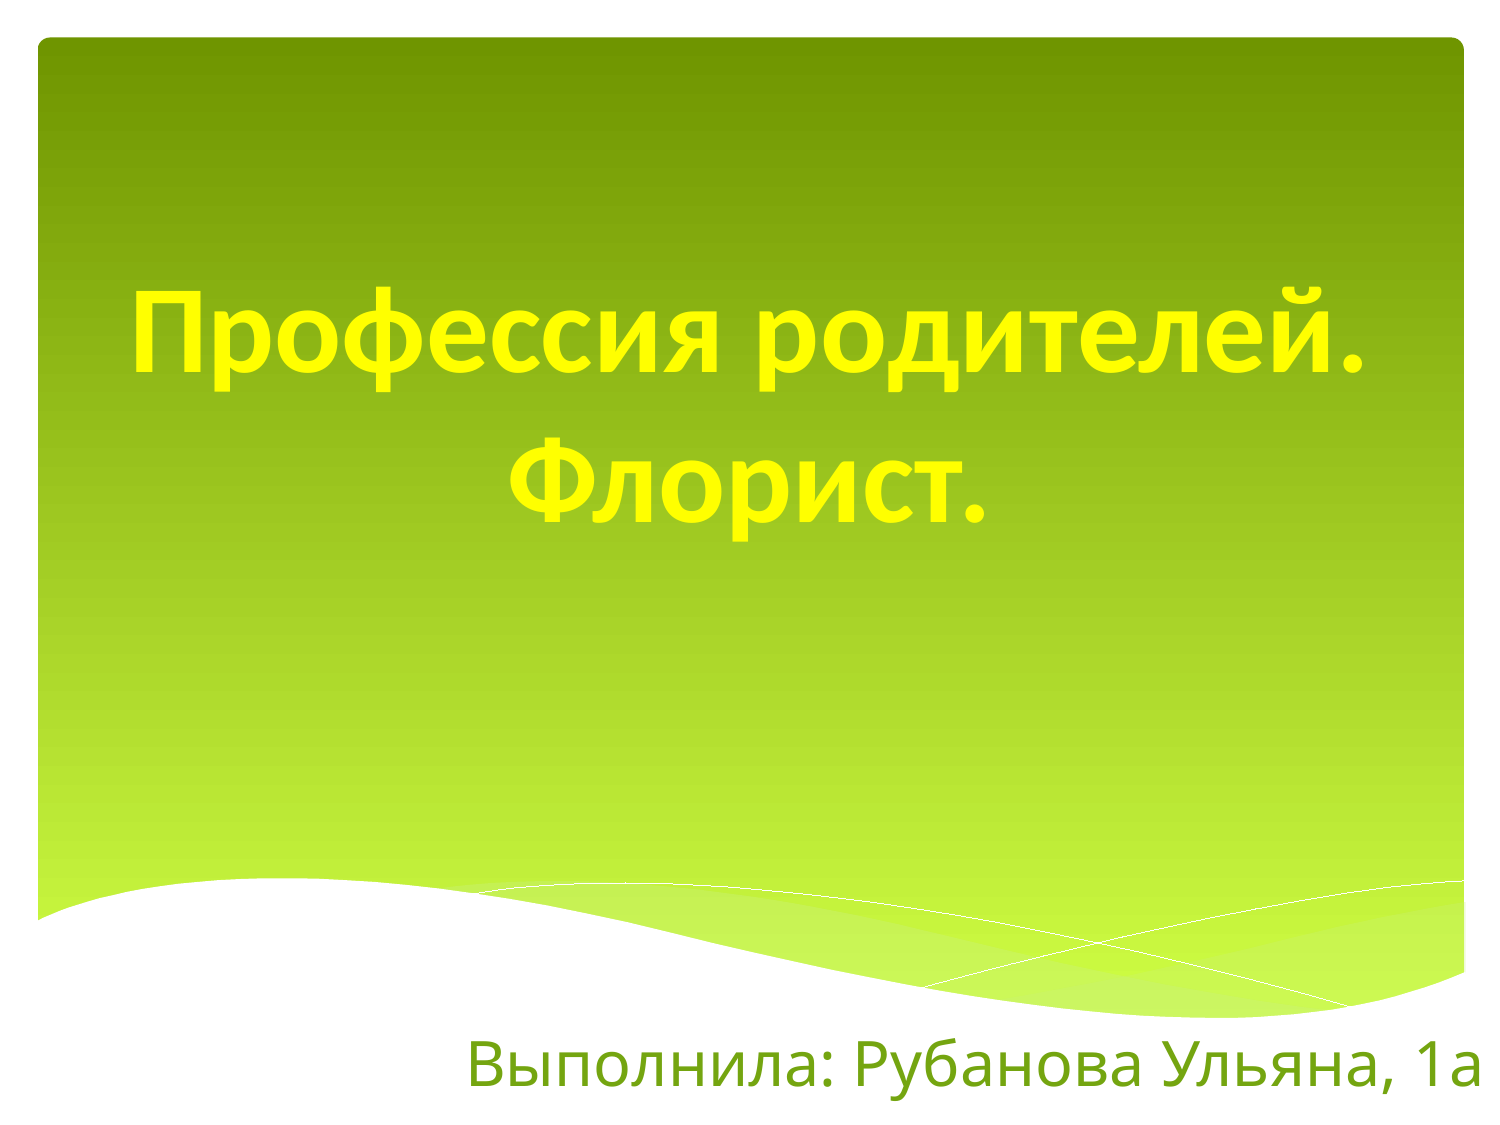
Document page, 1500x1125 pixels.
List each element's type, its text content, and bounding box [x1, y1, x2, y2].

subtitle Выполнила: Рубанова Ульяна, 1а [450, 1015, 1500, 1125]
title Профессия родителей. Флорист. [112, 262, 1388, 555]
